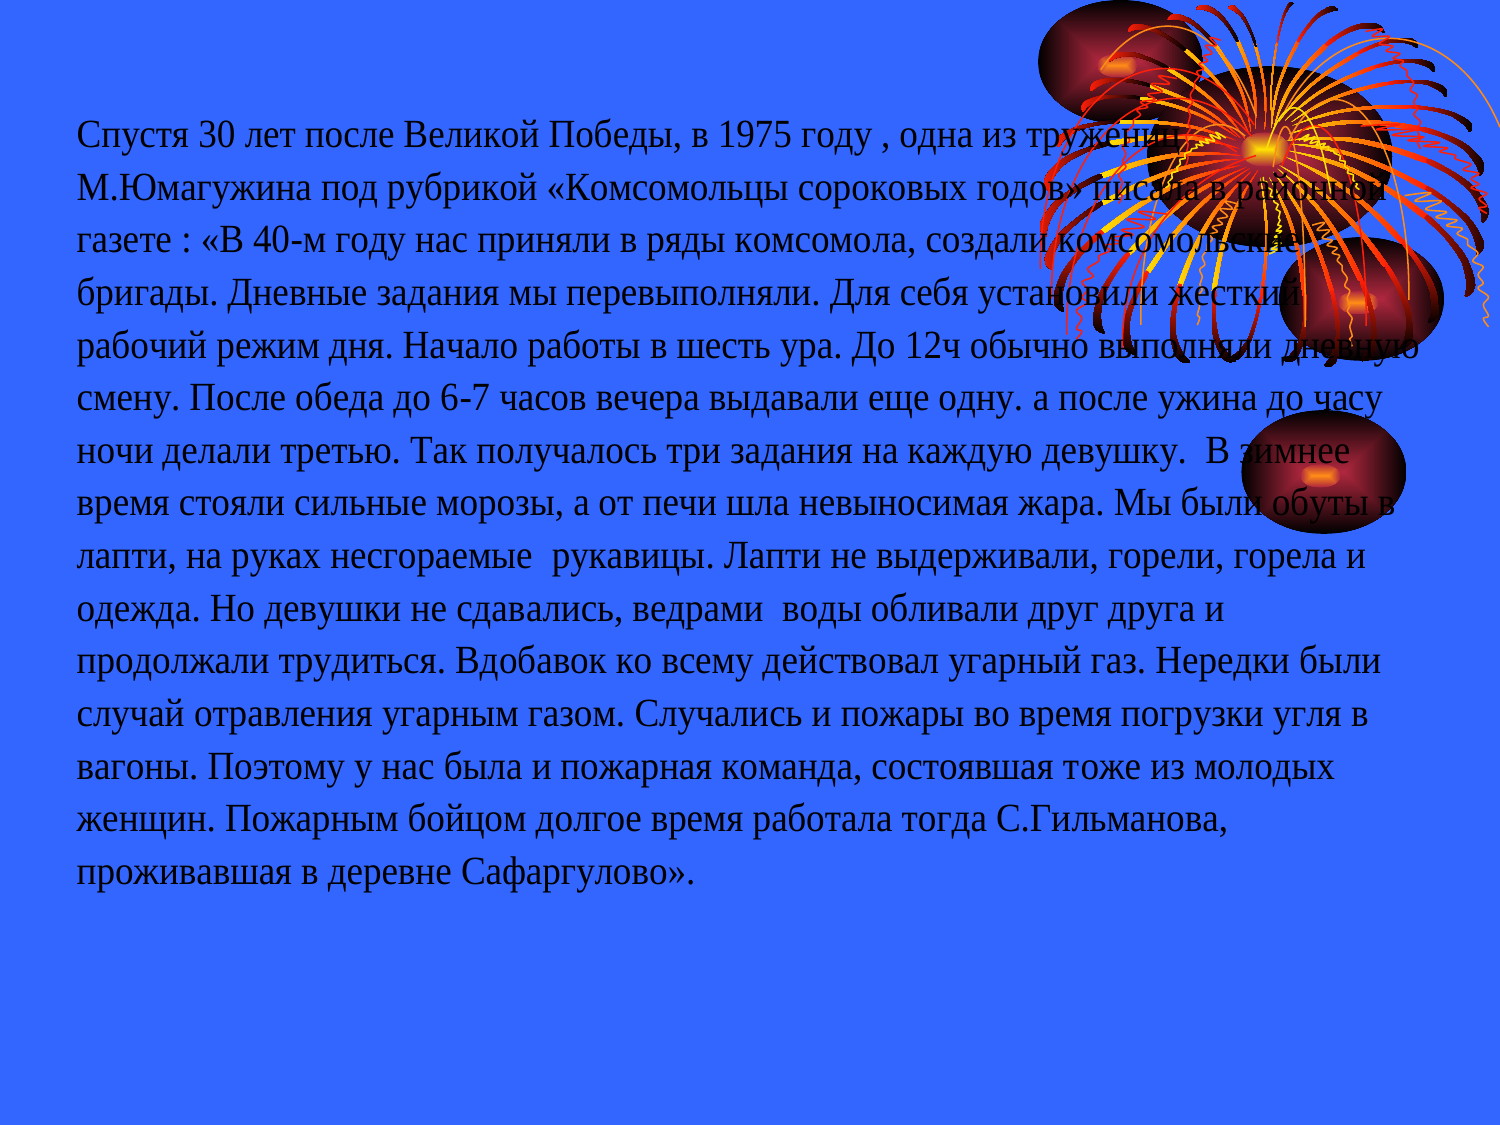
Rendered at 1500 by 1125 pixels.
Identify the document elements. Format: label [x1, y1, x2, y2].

picture [76, 110, 1426, 929]
